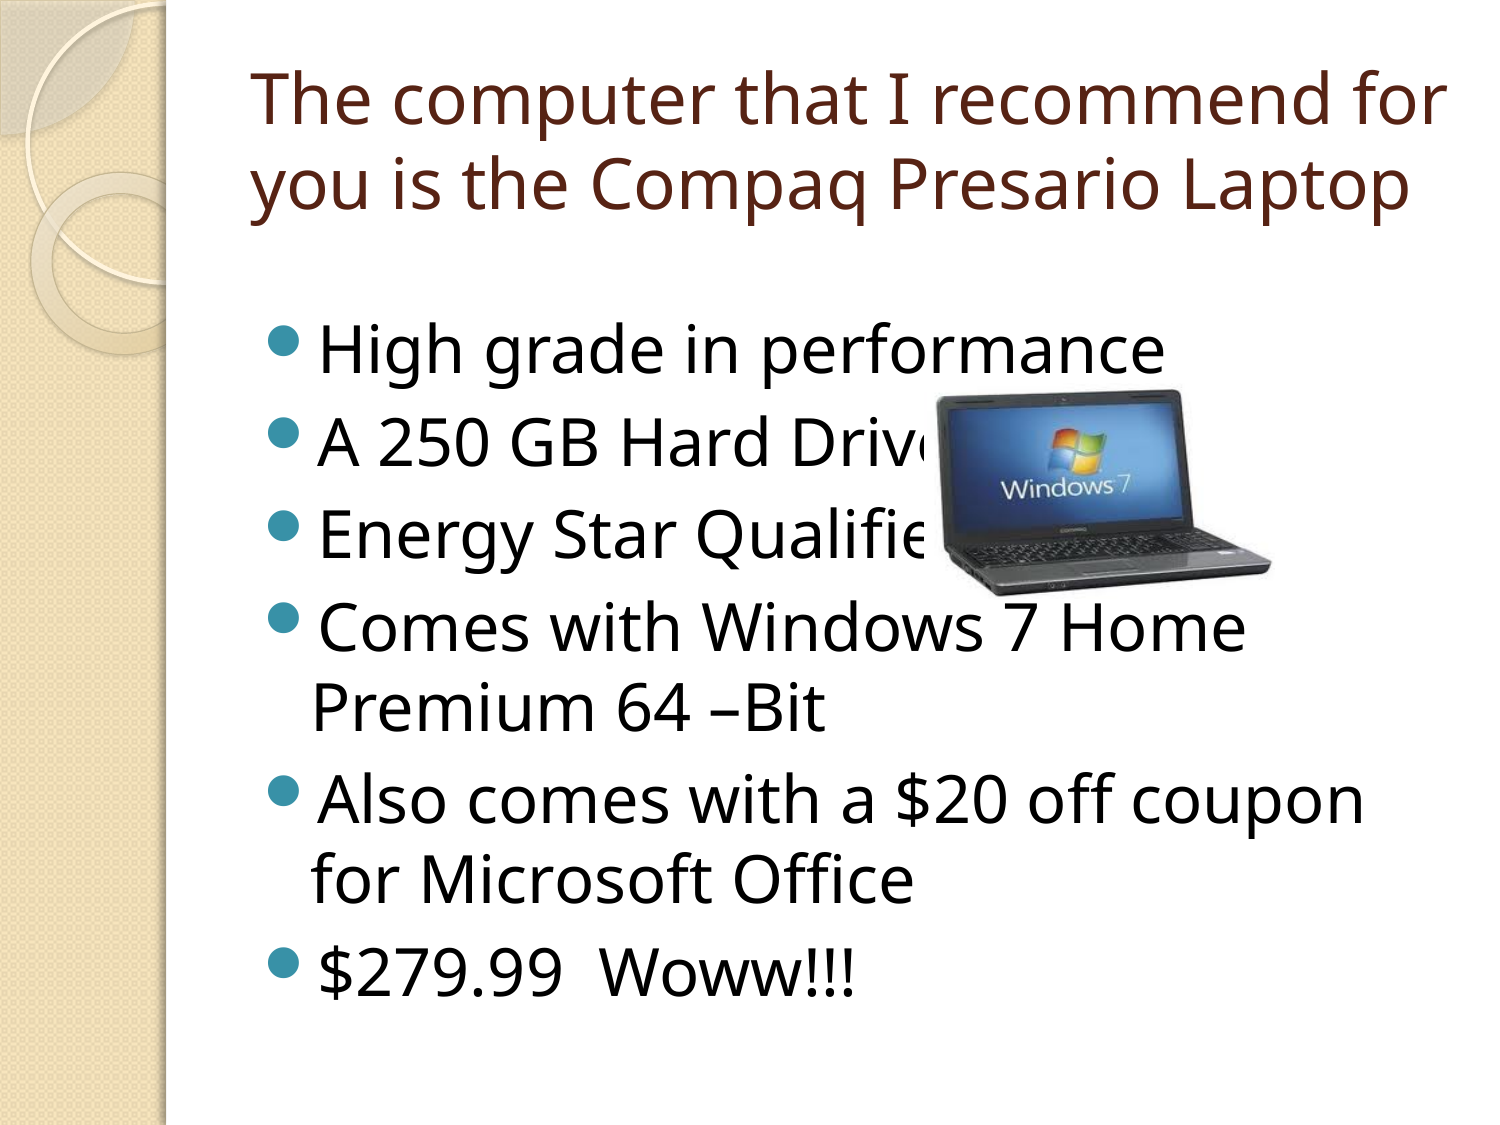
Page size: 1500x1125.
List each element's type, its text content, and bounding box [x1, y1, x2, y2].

picture [924, 374, 1276, 601]
title The computer that I recommend for you is the Compaq Presario Laptop [235, 45, 1466, 233]
list High grade in performance A 250 GB Hard Drive Energy Star Qualified Comes with Windows 7 Home Premium 64 –Bit Also comes with a $20 off coupon for Microsoft Office $279.99 Woww!!! [235, 299, 1466, 1025]
